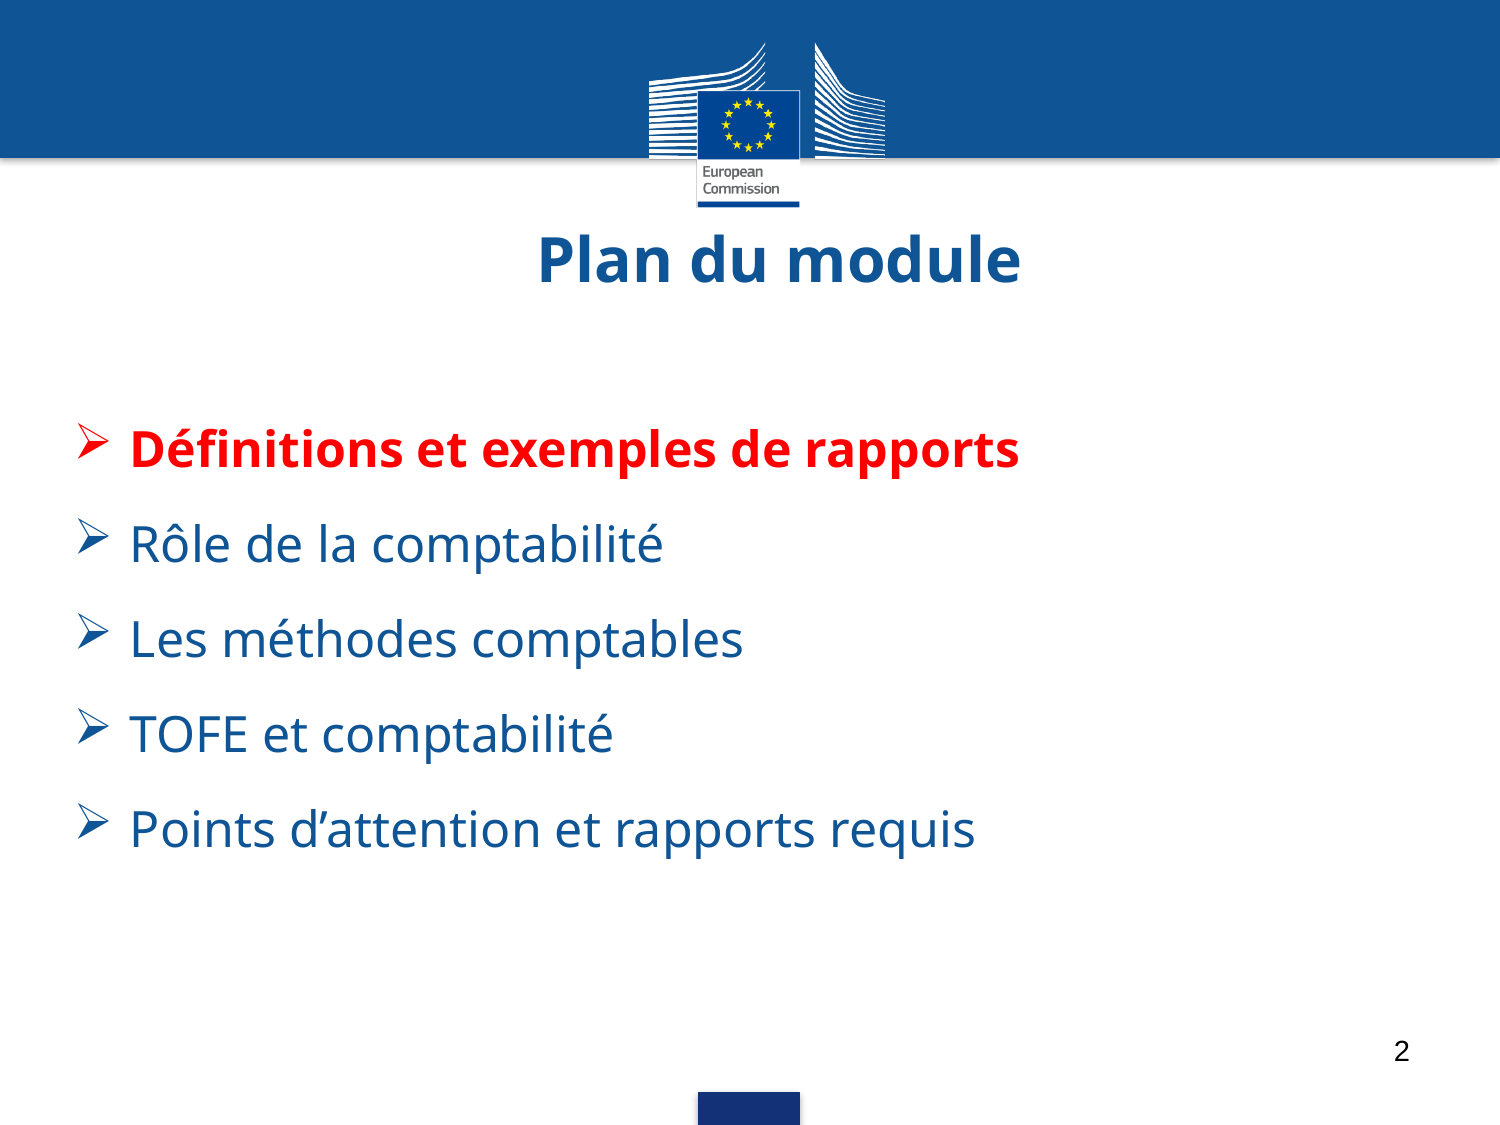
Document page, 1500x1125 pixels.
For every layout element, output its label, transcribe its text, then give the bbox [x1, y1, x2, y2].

slide_number 2 [1074, 1024, 1426, 1103]
title Plan du module [0, 163, 1500, 352]
picture [649, 42, 885, 163]
list Définitions et exemples de rapports Rôle de la comptabilité Les méthodes comptables TOFE et comptabilité Points d’attention et rapports requis [58, 409, 1409, 1054]
